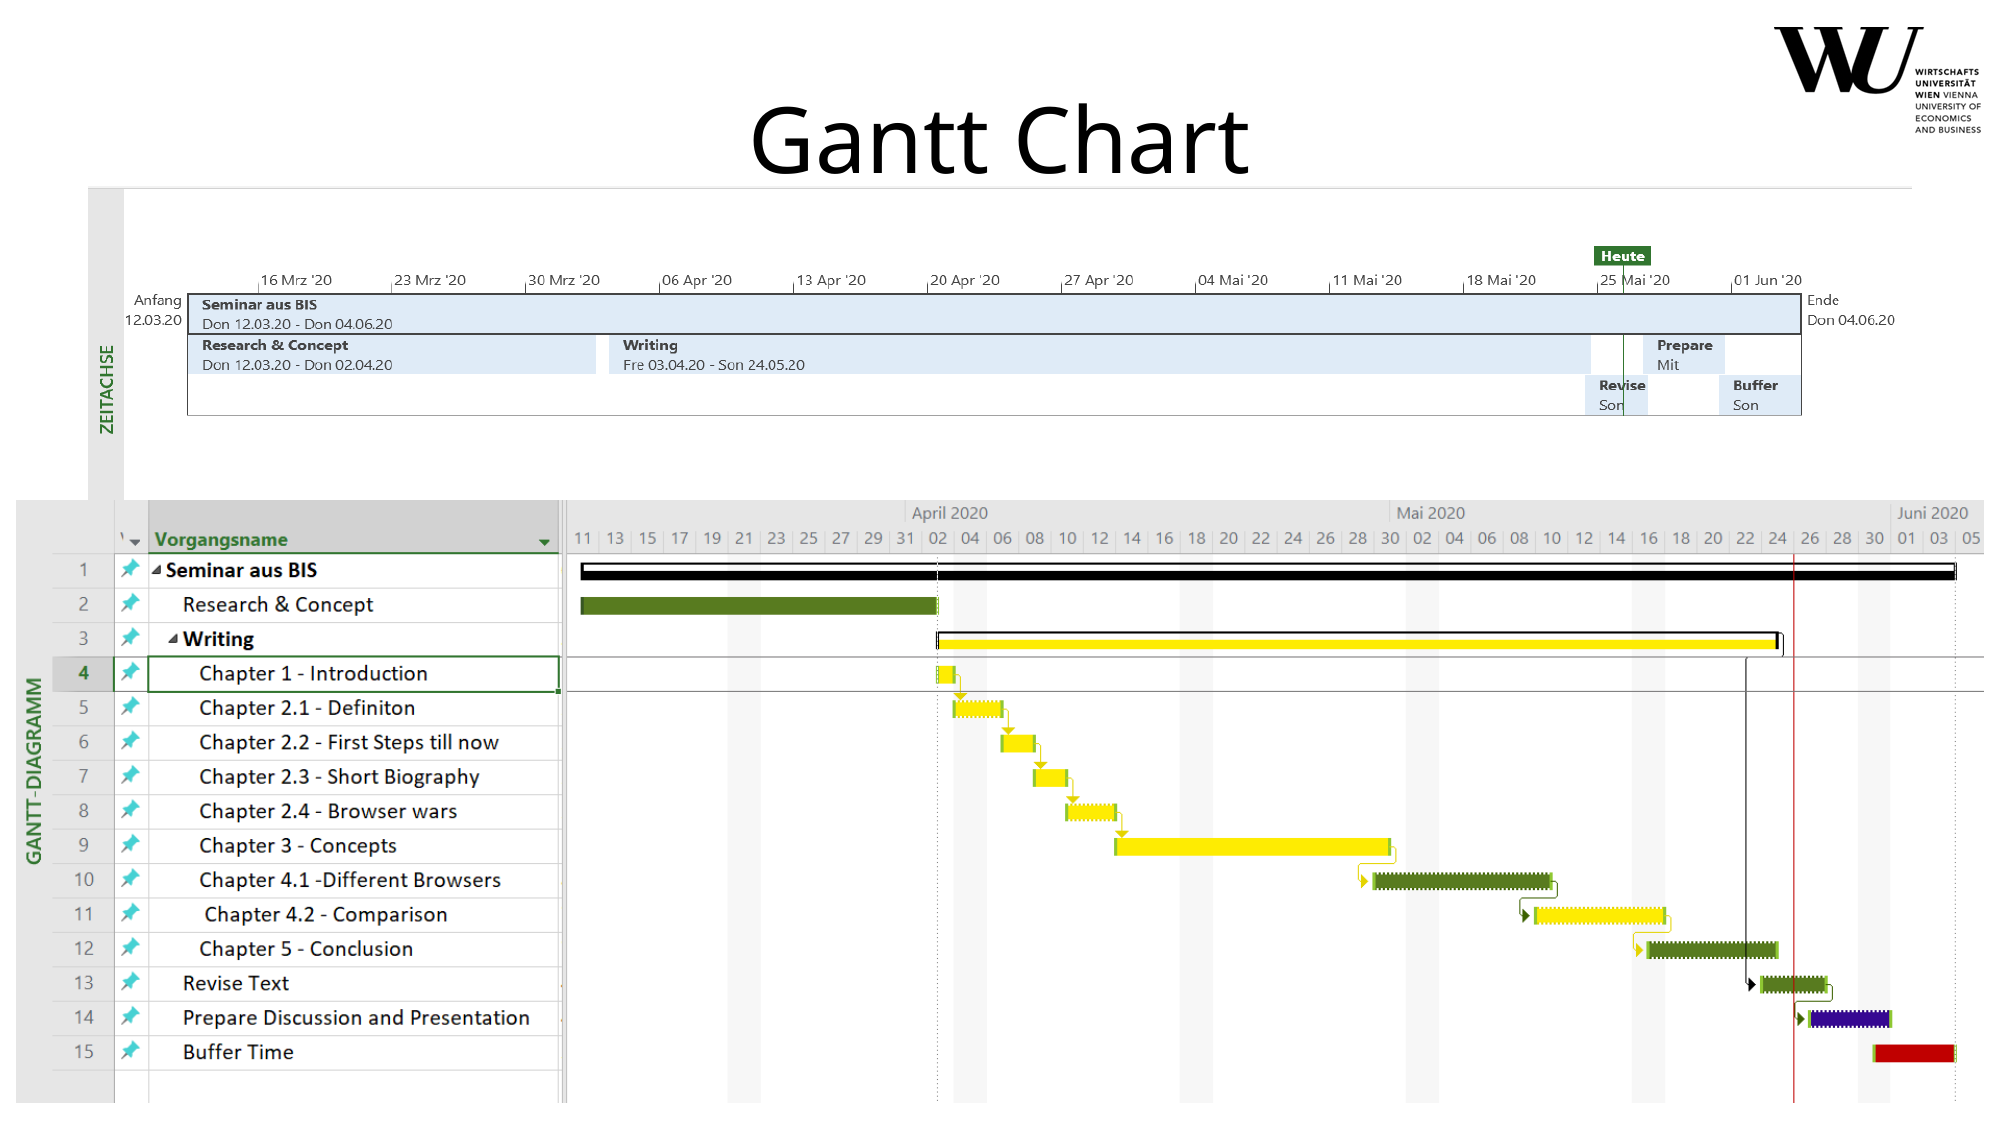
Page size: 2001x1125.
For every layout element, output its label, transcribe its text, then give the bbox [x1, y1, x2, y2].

picture [1774, 26, 1981, 157]
picture [16, 500, 1984, 1103]
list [88, 186, 1912, 500]
title Gantt Chart [137, 35, 1863, 186]
